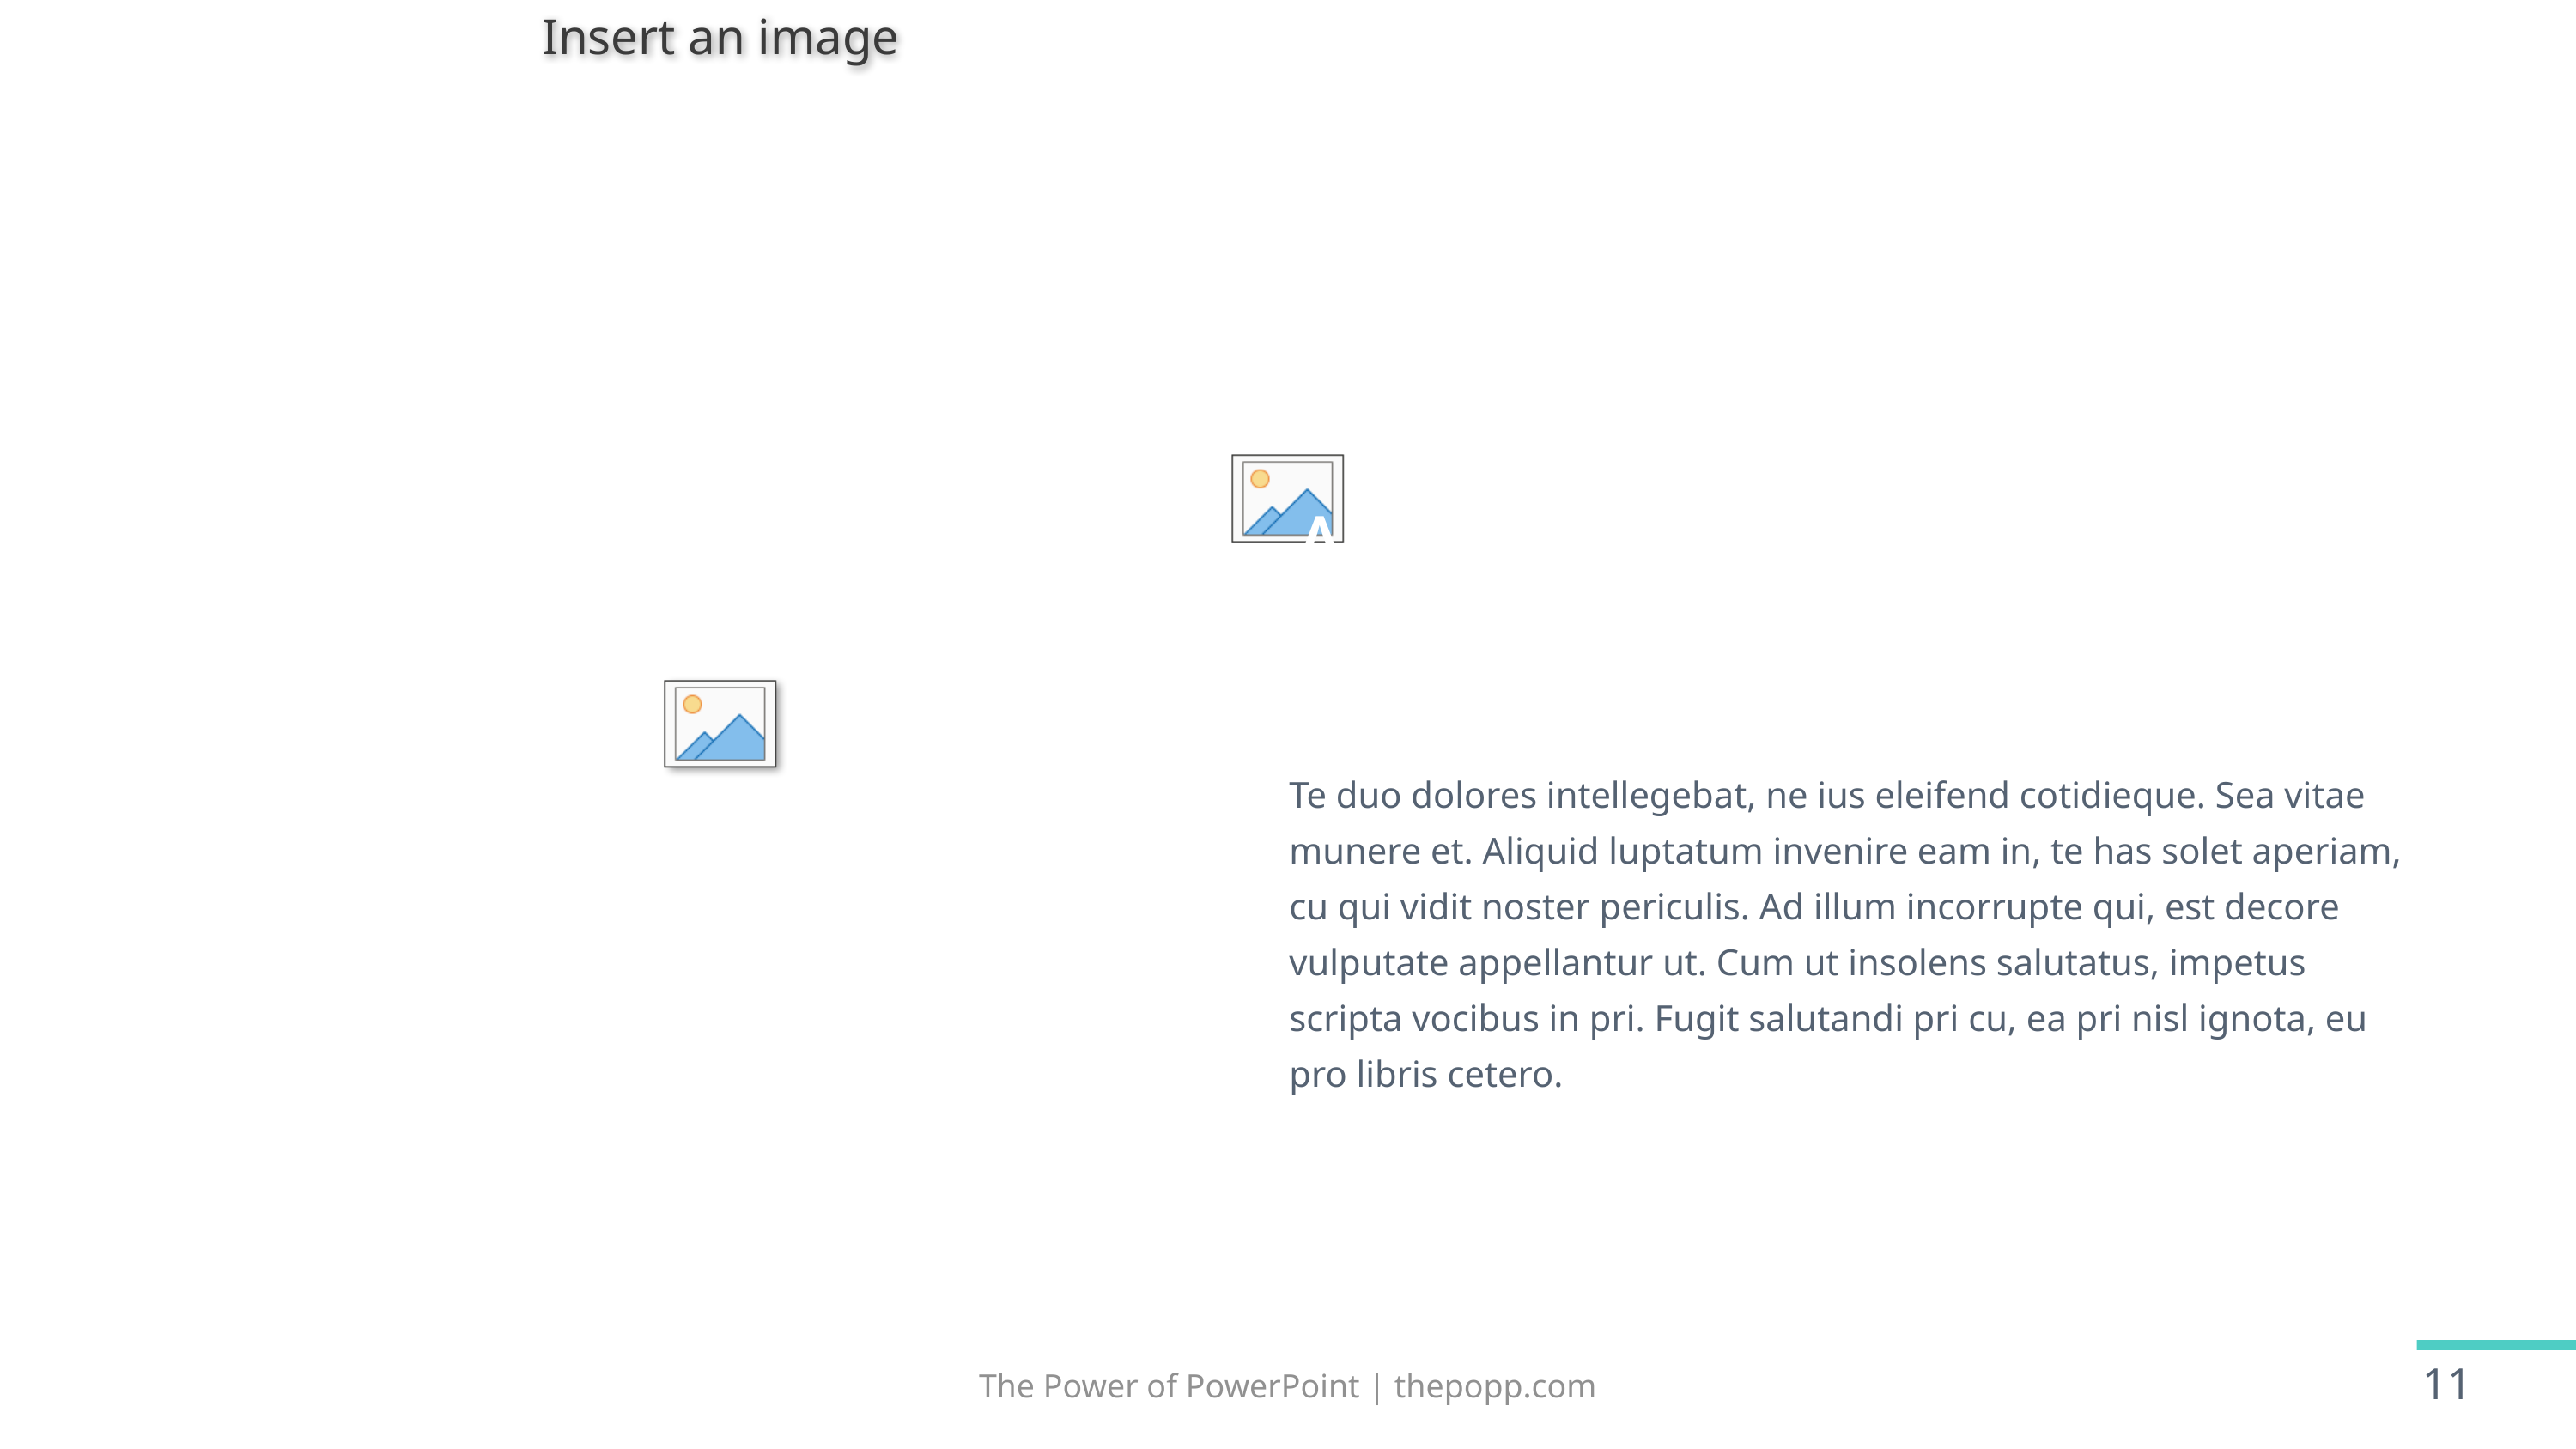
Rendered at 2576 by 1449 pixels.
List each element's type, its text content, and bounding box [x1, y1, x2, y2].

slide_number 11 [2409, 1351, 2576, 1421]
list Te duo dolores intellegebat, ne ius eleifend cotidieque. Sea vitae munere et. Aliquid luptatum invenire eam in, te has solet aperiam, cu qui vidit noster periculis. Ad illum incorrupte qui, est decore vulputate appellantur ut. Cum ut insolens salutatus, impetus scripta vocibus in pri. Fugit salutandi pri cu, ea pri nisl ignota, eu pro libris cetero. [1276, 998, 2427, 1159]
picture [0, 0, 2576, 1449]
footer The Power of PowerPoint | thepopp.com [1249, 1349, 1723, 1427]
